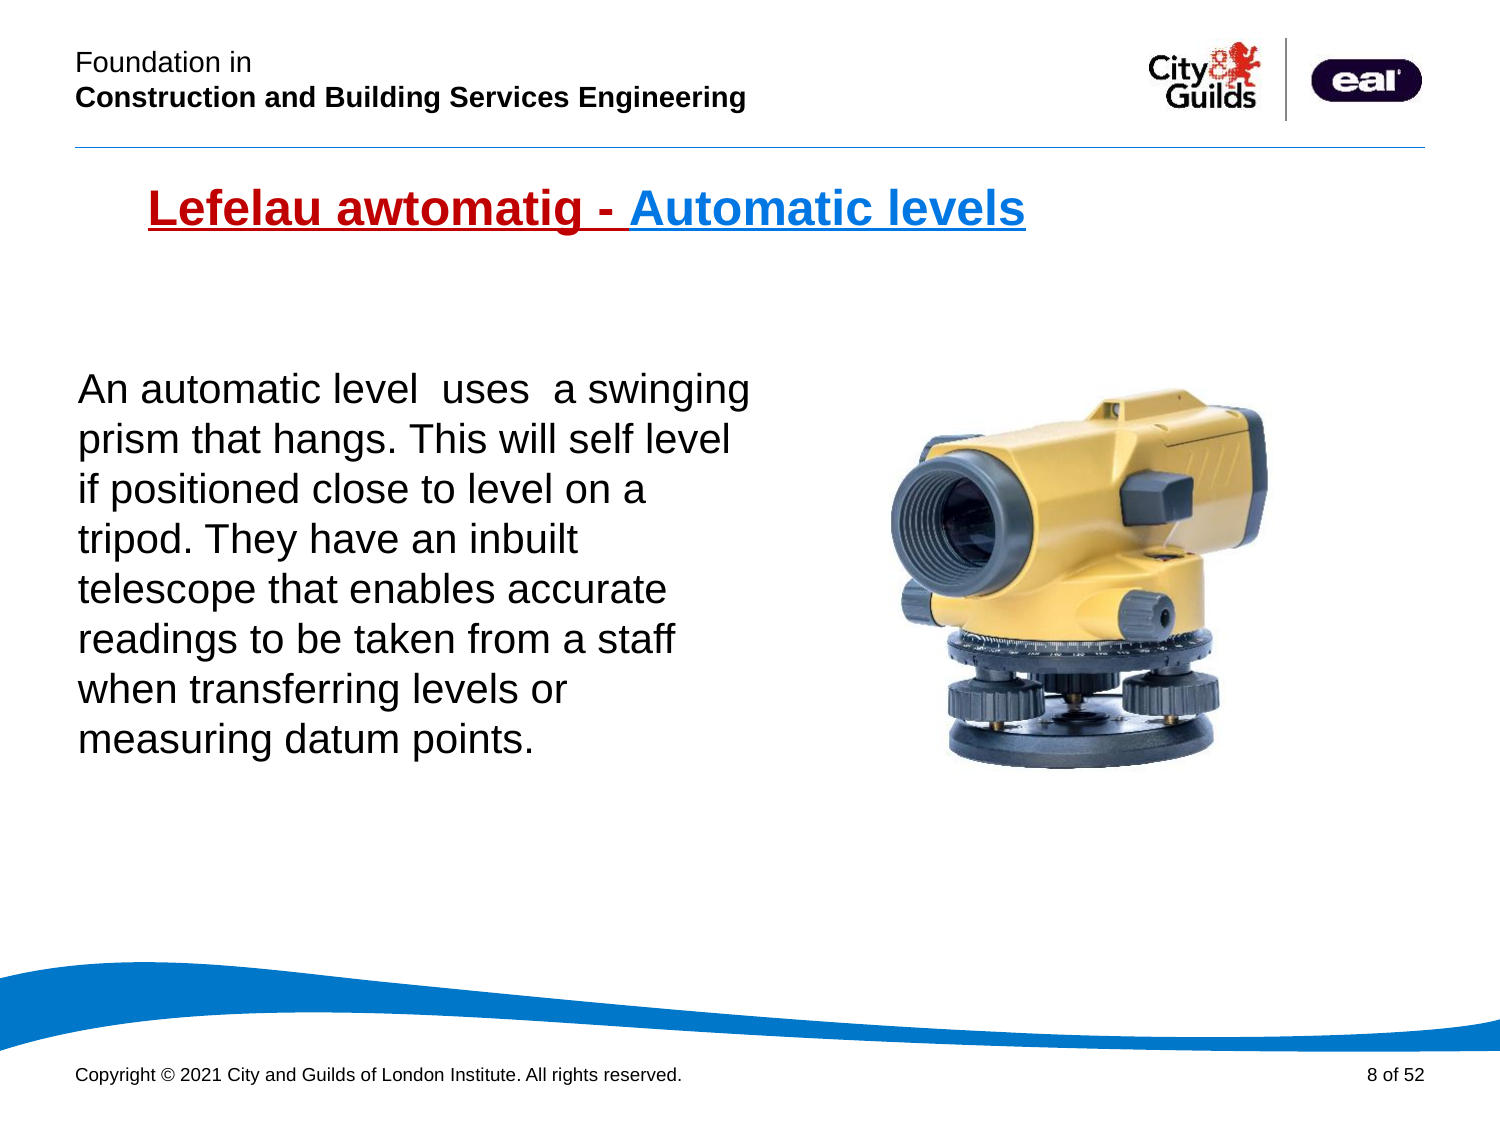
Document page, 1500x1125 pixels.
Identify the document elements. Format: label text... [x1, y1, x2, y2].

picture [808, 243, 1487, 823]
title Lefelau awtomatig - Automatic levels [147, 175, 1487, 239]
picture [1149, 38, 1422, 121]
list An automatic level uses a swinging prism that hangs. This will self level if positioned close to level on a tripod. They have an inbuilt telescope that enables accurate readings to be taken from a staff when transferring levels or measuring datum points. [77, 361, 754, 863]
